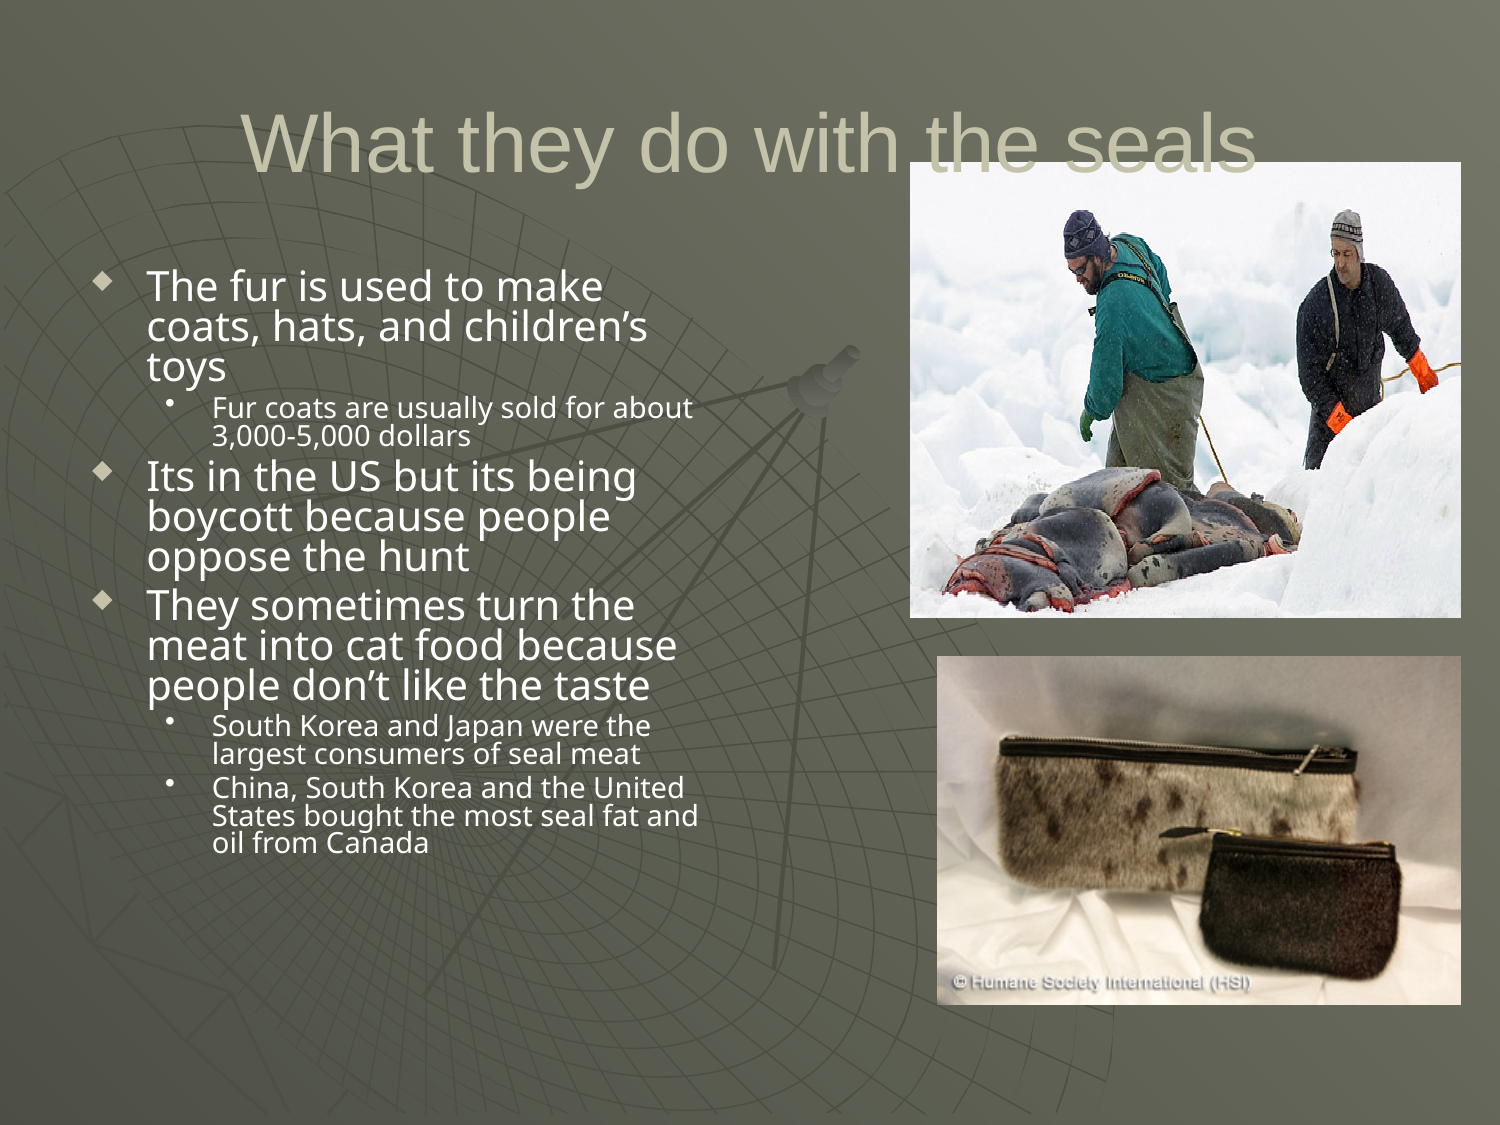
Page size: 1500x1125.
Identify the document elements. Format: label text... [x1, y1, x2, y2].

title What they do with the seals [74, 45, 1426, 233]
list The fur is used to make coats, hats, and children’s toys Fur coats are usually sold for about 3,000-5,000 dollars Its in the US but its being boycott because people oppose the hunt They sometimes turn the meat into cat food because people don’t like the taste South Korea and Japan were the largest consumers of seal meat China, South Korea and the United States bought the most seal fat and oil from Canada [74, 262, 738, 1006]
picture [910, 162, 1462, 618]
picture [937, 656, 1462, 1006]
